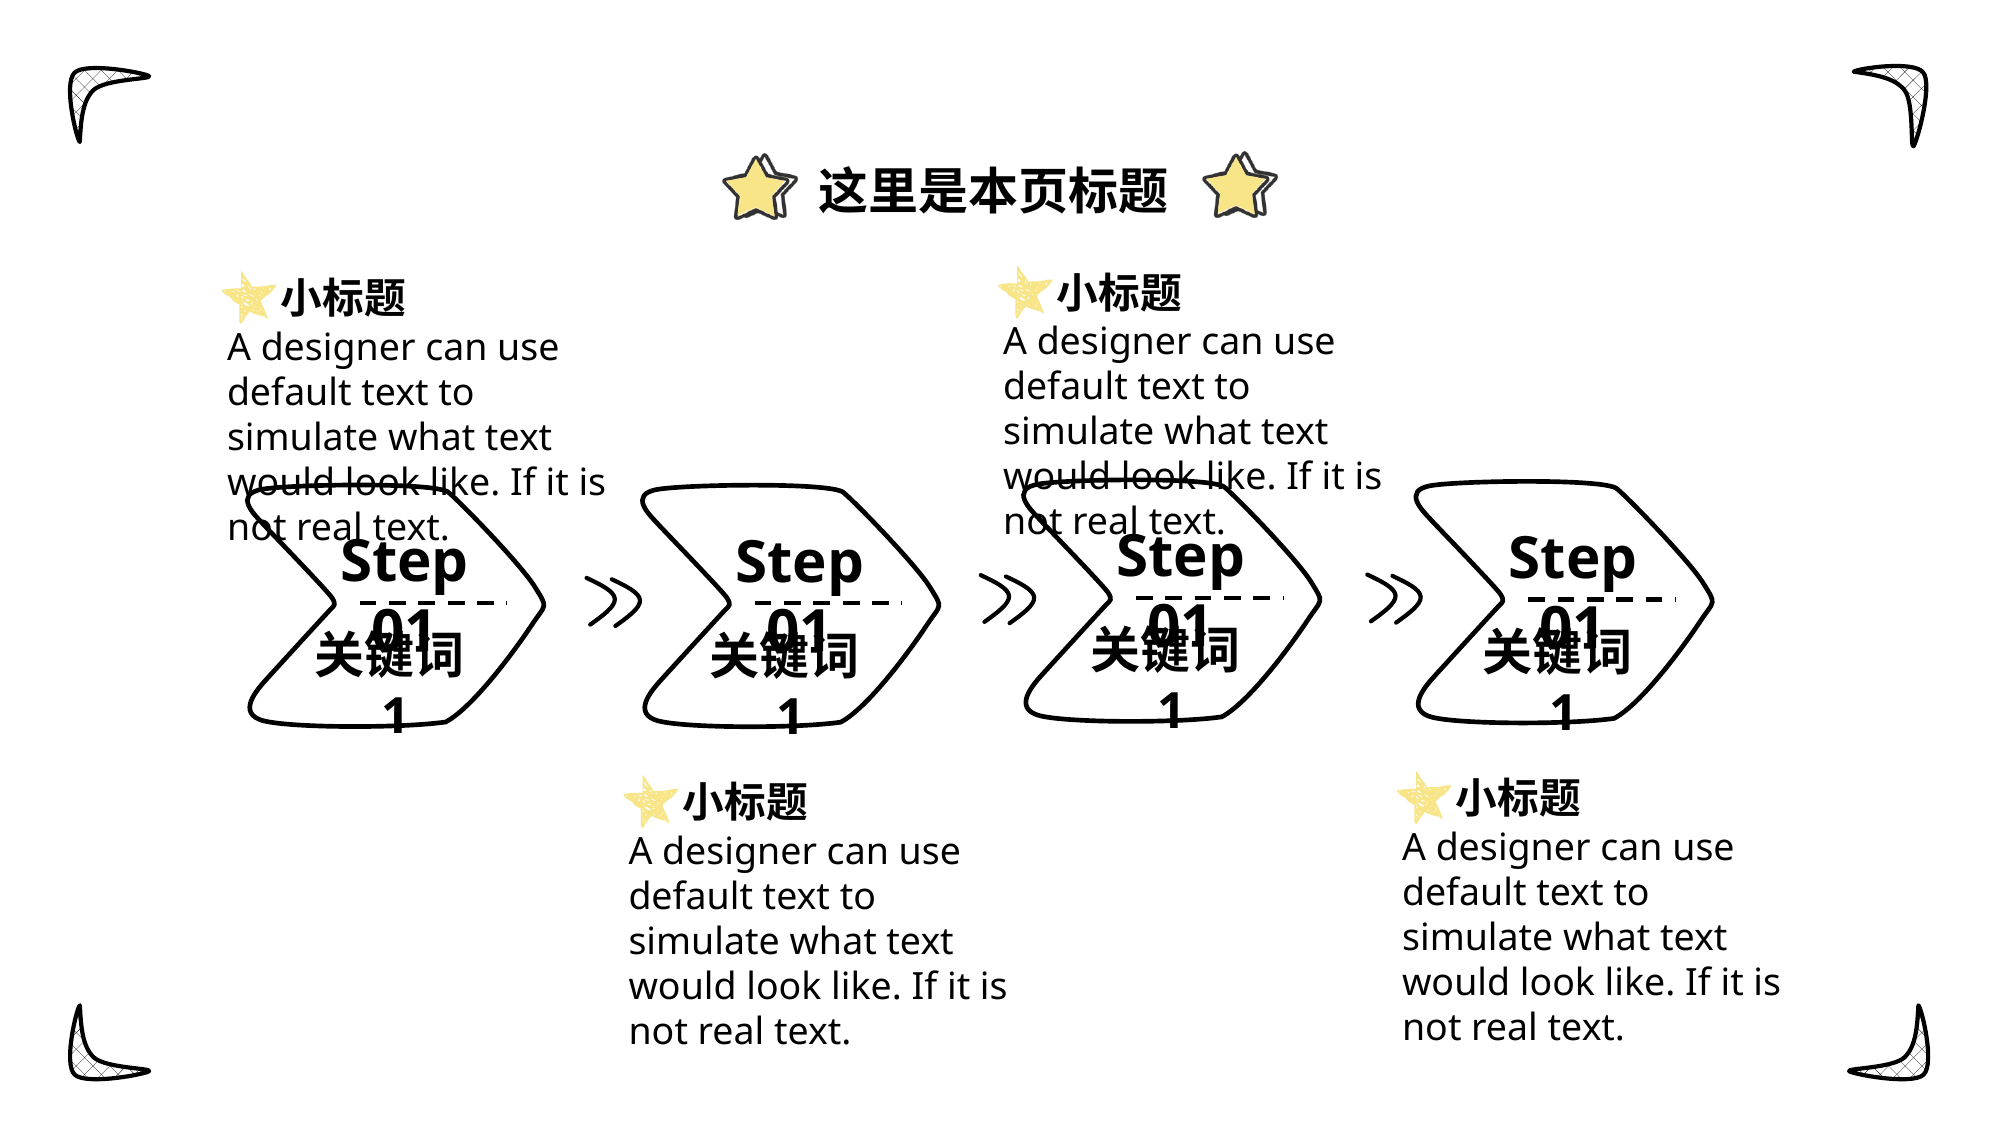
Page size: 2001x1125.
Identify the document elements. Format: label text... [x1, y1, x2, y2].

text_box Step 01 [1486, 512, 1660, 612]
text_box [623, 775, 679, 819]
text_box [292, 556, 318, 584]
text_box A designer can use default text to simulate what text would look like. If it is not real text. [613, 819, 1046, 1060]
text_box [1848, 1004, 1930, 1081]
text_box [69, 66, 151, 143]
text_box 小标题 [1441, 764, 1616, 815]
text_box 小标题 [667, 768, 842, 819]
text_box [1396, 771, 1452, 815]
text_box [980, 575, 1035, 624]
text_box [644, 484, 870, 584]
text_box 关键词1 [689, 616, 892, 752]
text_box [886, 533, 940, 675]
text_box Step 01 [318, 556, 491, 616]
text_box Step 01 [713, 516, 886, 616]
text_box 关键词1 [1463, 612, 1665, 748]
text_box [1660, 530, 1714, 671]
text_box A designer can use default text to simulate what text would look like. If it is not real text. [212, 315, 644, 556]
text_box [1852, 64, 1928, 148]
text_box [586, 577, 641, 626]
text_box [1268, 550, 1321, 669]
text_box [1367, 574, 1421, 623]
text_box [1202, 151, 1278, 218]
text_box [491, 556, 545, 674]
text_box [221, 270, 277, 315]
text_box [69, 1004, 151, 1081]
text_box 小标题 [1042, 259, 1217, 310]
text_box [722, 153, 798, 220]
text_box 关键词1 [294, 616, 497, 752]
text_box 小标题 [266, 264, 441, 315]
text_box [1024, 642, 1070, 721]
text_box [1067, 550, 1094, 579]
text_box [1417, 643, 1463, 723]
text_box [997, 265, 1053, 310]
text_box 关键词1 [1070, 611, 1273, 747]
text_box A designer can use default text to simulate what text would look like. If it is not real text. [1387, 815, 1819, 1056]
text_box [248, 647, 294, 726]
text_box A designer can use default text to simulate what text would look like. If it is not real text. [988, 310, 1420, 550]
text_box [1420, 480, 1643, 580]
text_box Step 01 [1094, 550, 1268, 611]
text_box 这里是本页标题 [801, 151, 1186, 227]
text_box [643, 647, 689, 726]
